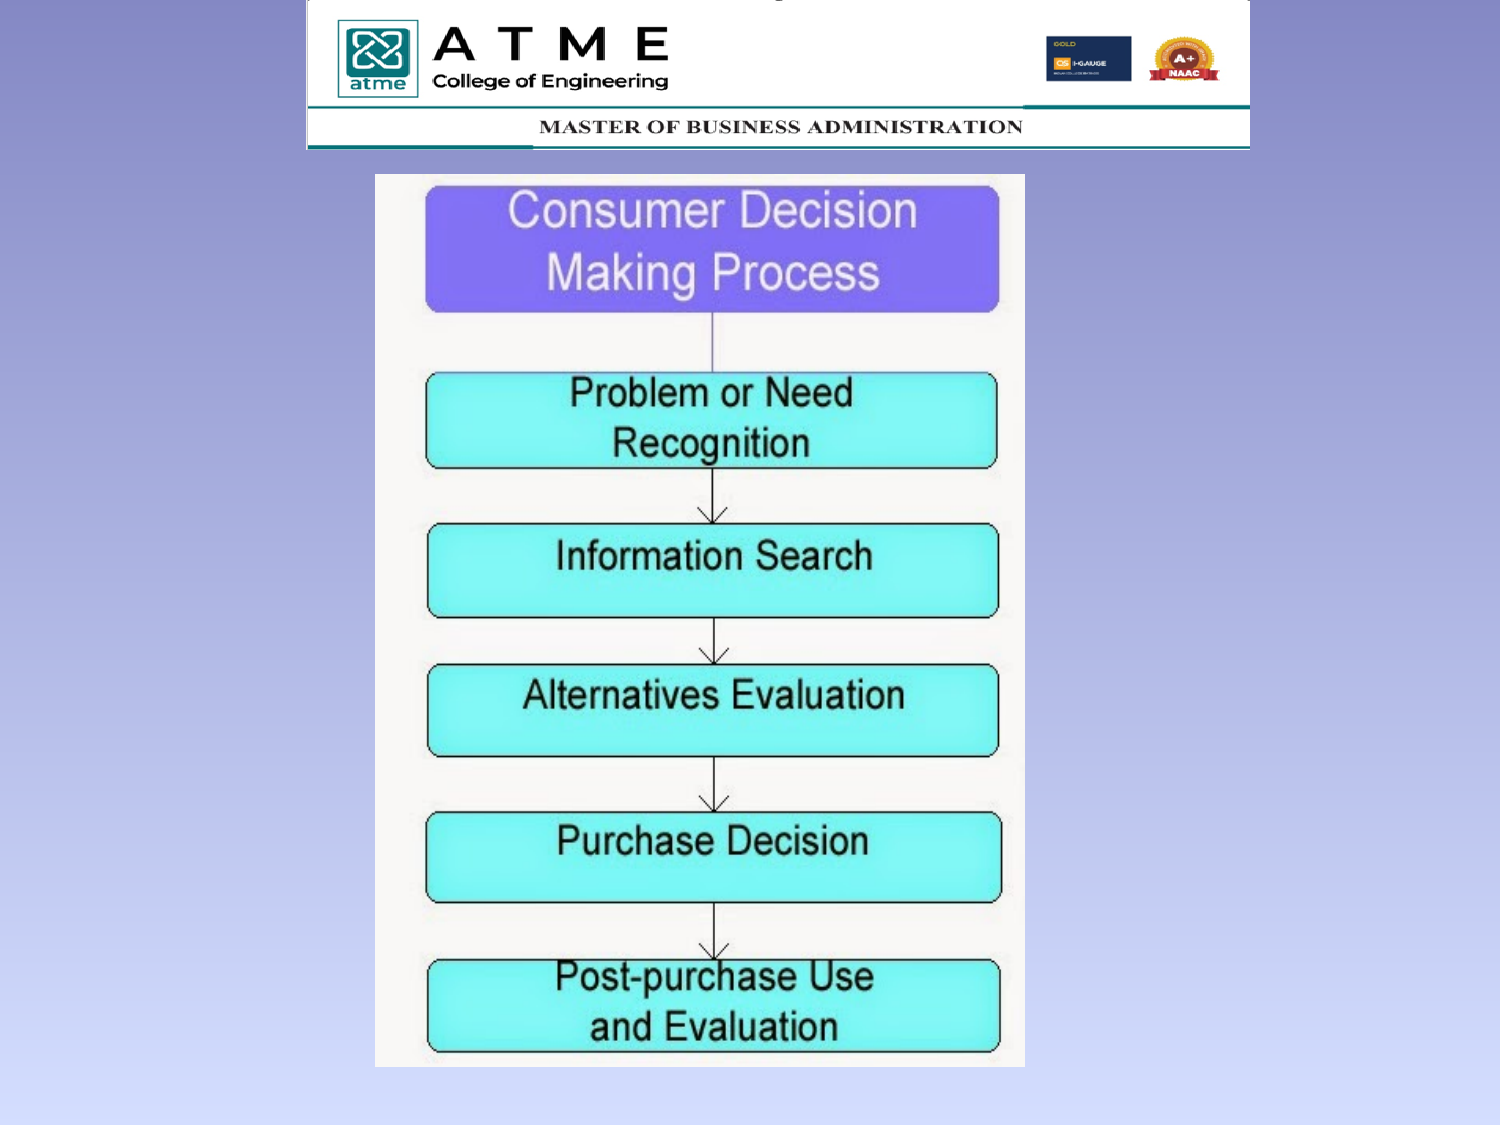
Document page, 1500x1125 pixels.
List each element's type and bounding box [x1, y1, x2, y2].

picture [306, 0, 1250, 150]
list [374, 174, 1026, 1067]
